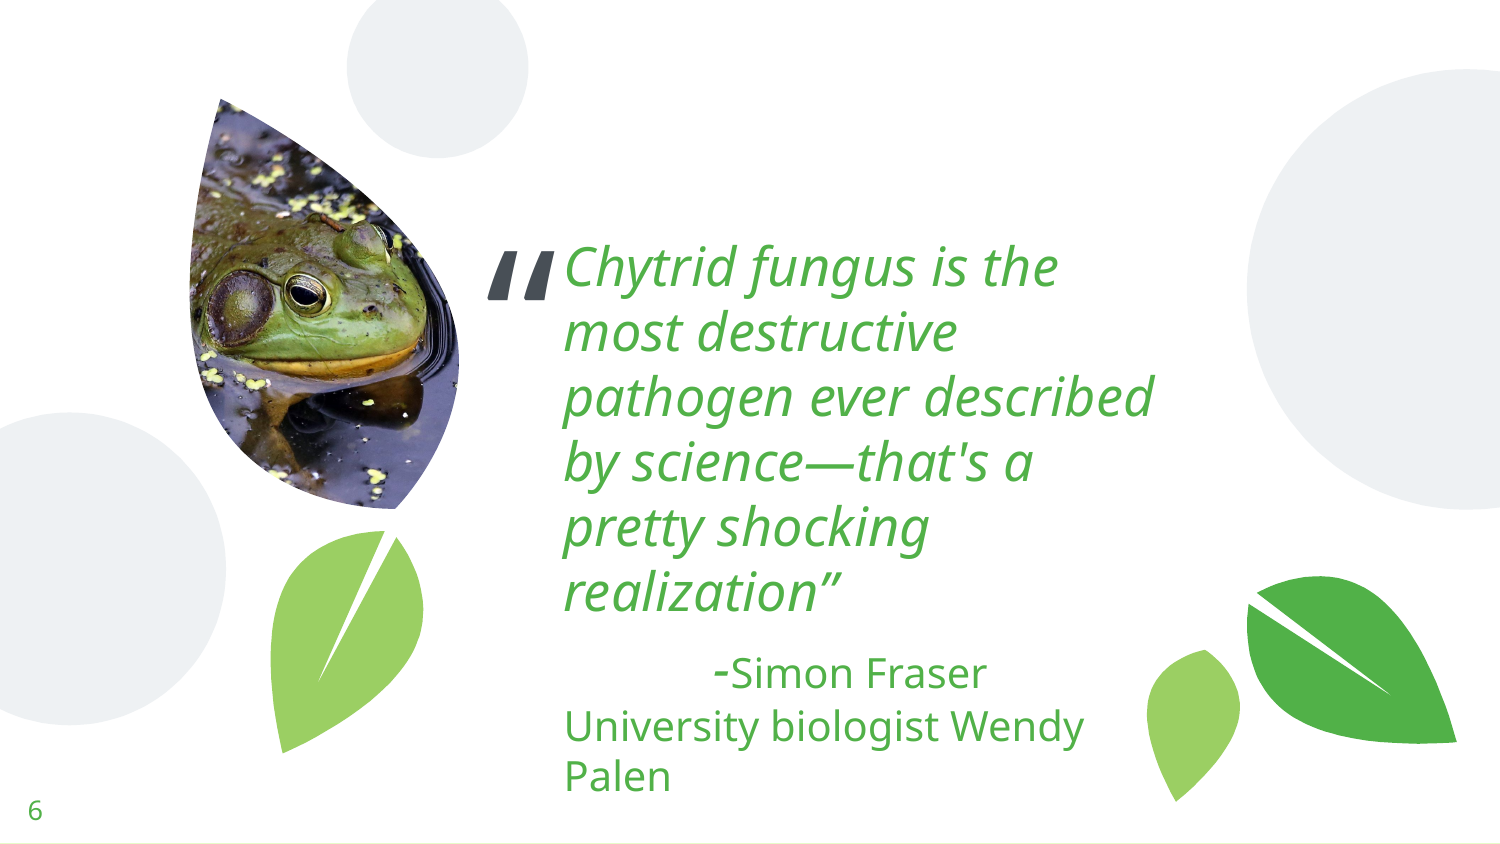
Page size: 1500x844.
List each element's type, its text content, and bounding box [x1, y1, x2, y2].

slide_number ‹#› [12, 779, 103, 844]
list Chytrid fungus is the most destructive pathogen ever described by science—that's a pretty shocking realization” -Simon Fraser University biologist Wendy Palen [548, 217, 1182, 352]
picture [189, 98, 460, 510]
